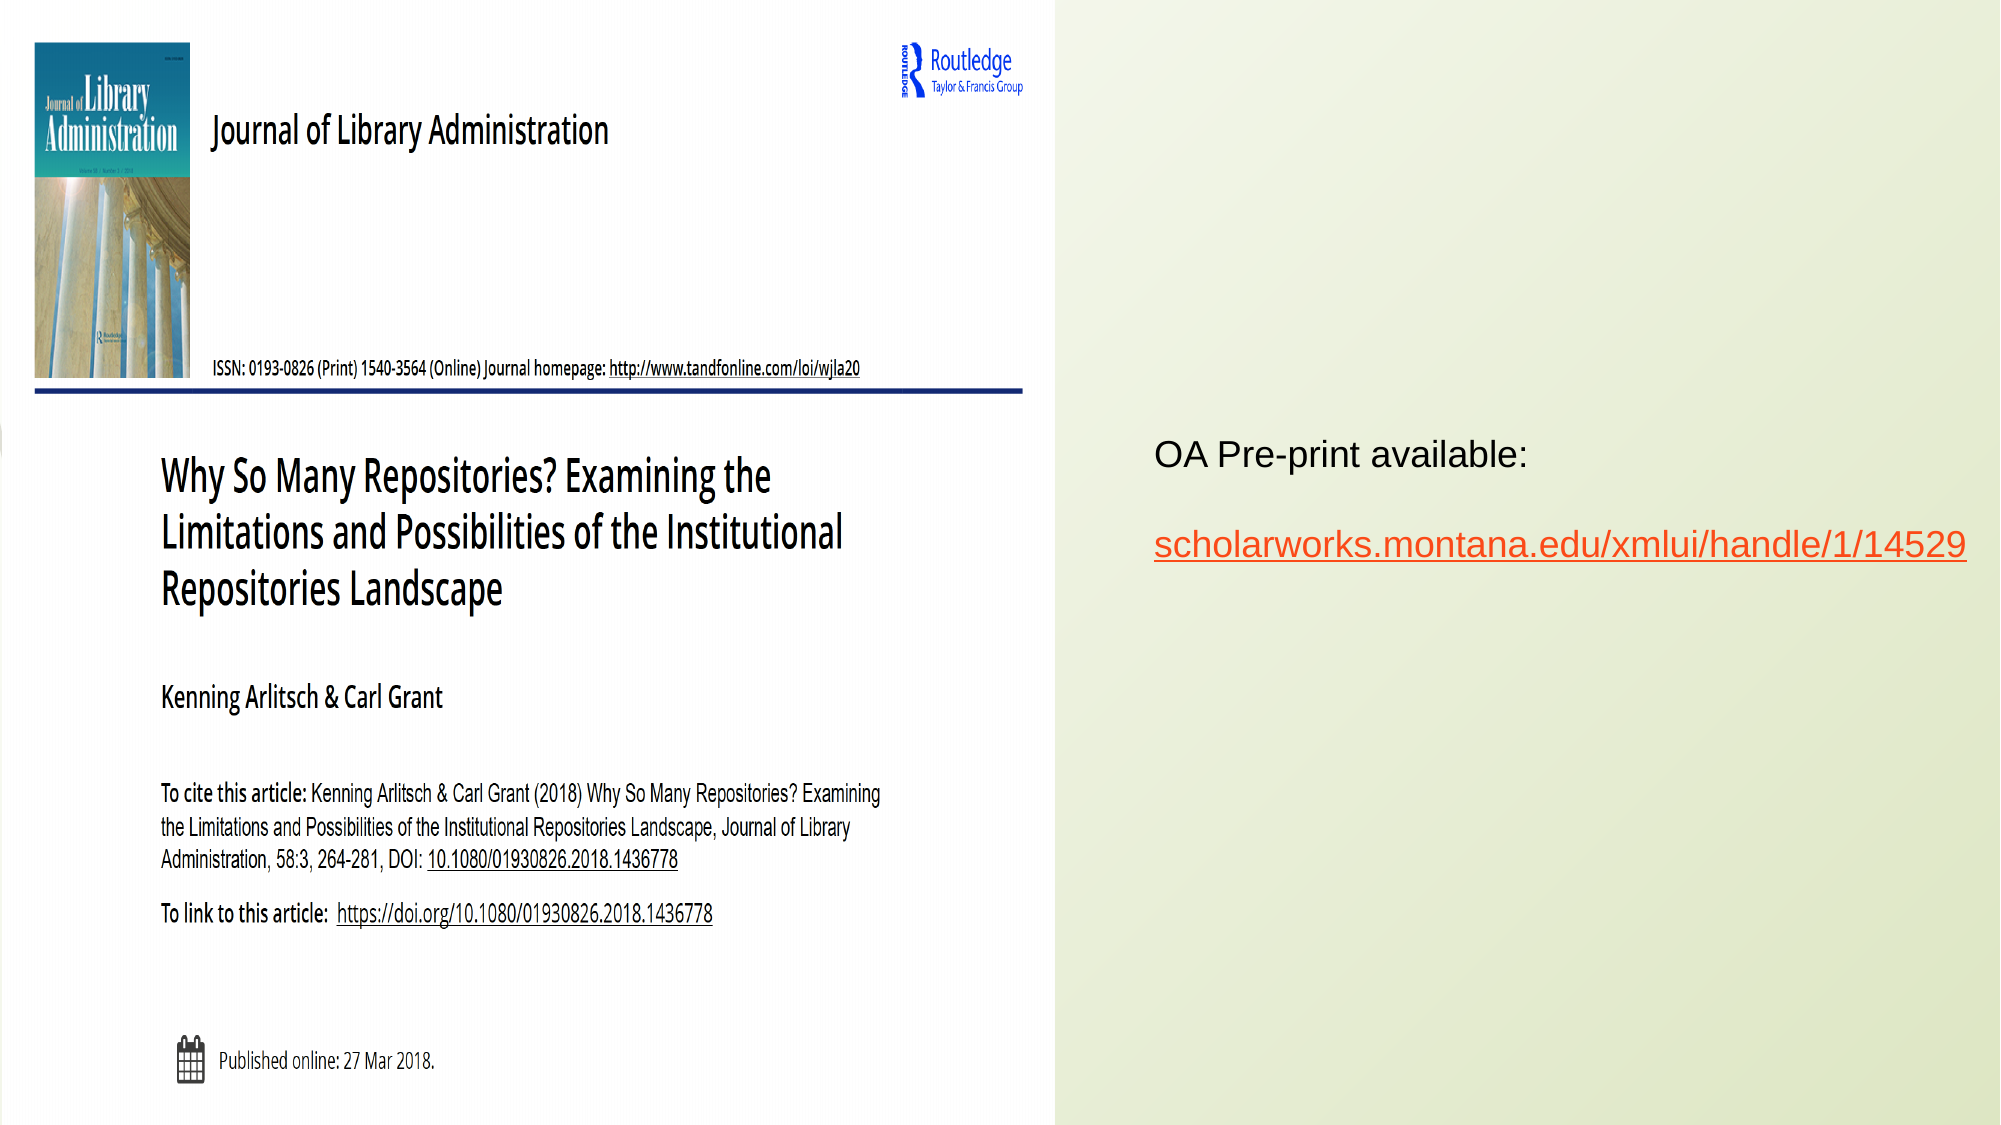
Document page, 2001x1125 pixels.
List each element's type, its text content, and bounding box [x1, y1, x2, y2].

picture [2, 0, 1055, 1125]
text_box OA Pre-print available: scholarworks.montana.edu/xmlui/handle/1/14529 [1139, 422, 2000, 573]
